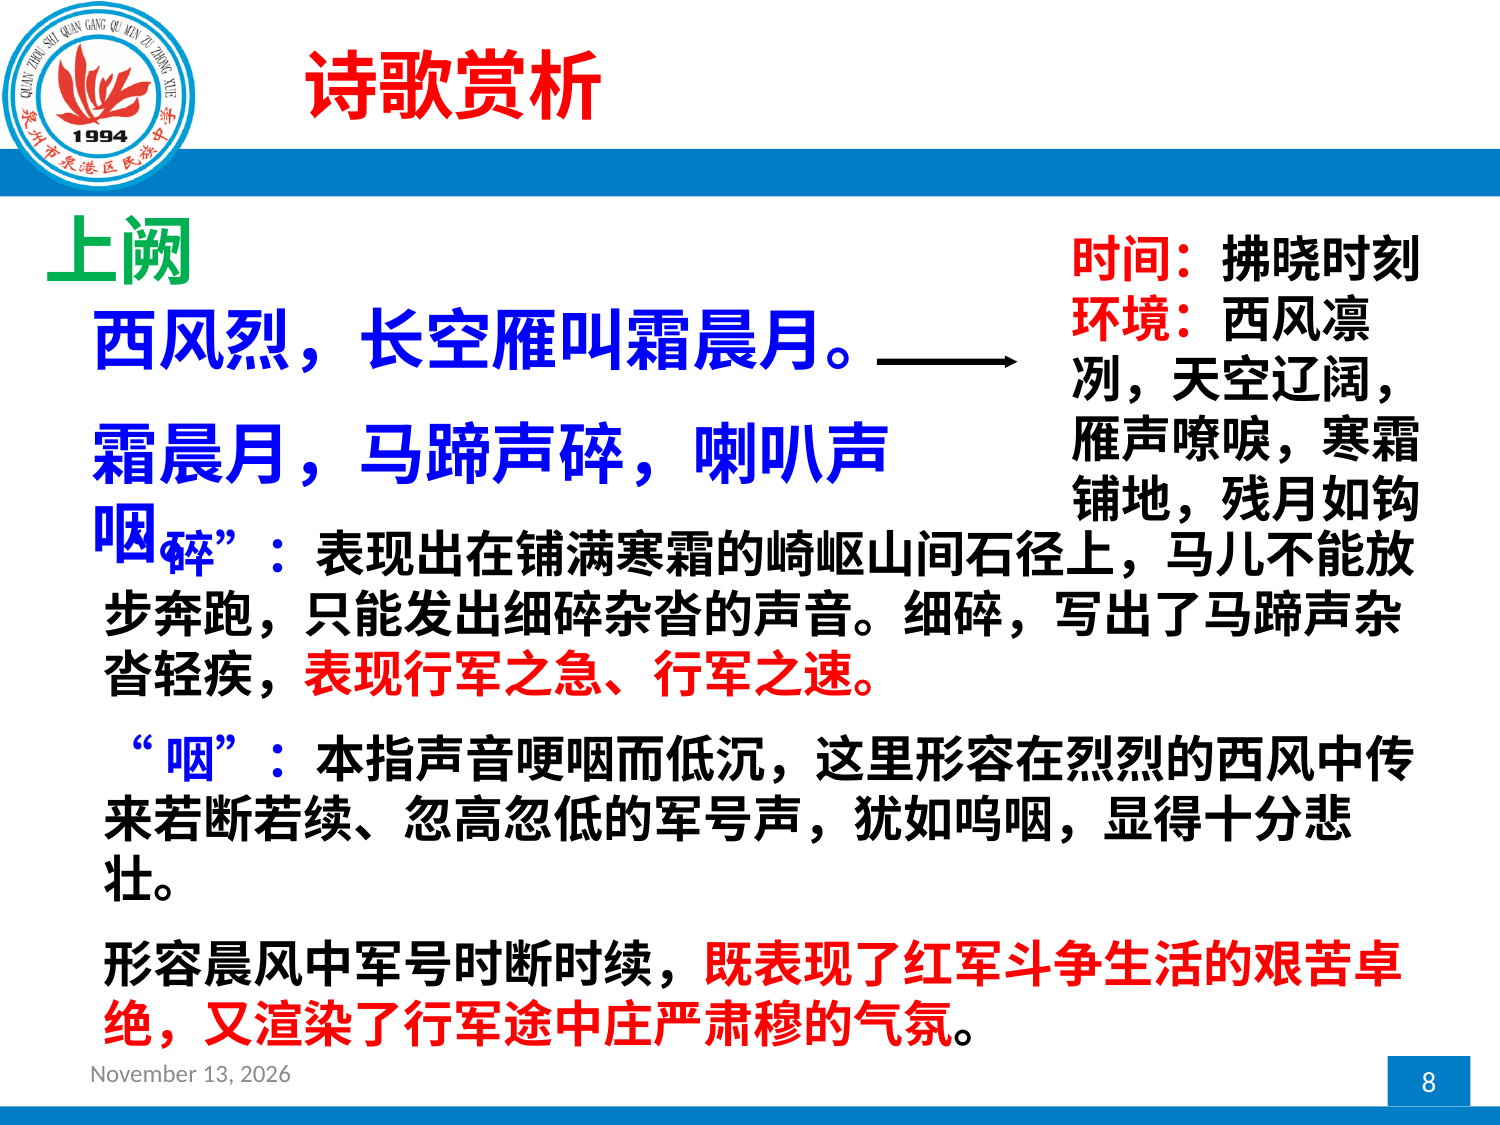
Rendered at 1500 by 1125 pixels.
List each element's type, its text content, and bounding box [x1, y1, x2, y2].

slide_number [75, 1042, 425, 1103]
text_box [879, 357, 1018, 366]
picture [120, 114, 195, 191]
text_box 诗歌赏析 [289, 30, 624, 136]
picture [2, 107, 78, 191]
text_box 时间：拂晓时刻 环境：西风凛冽，天空辽阔，雁声嘹唳，寒霜铺地，残月如钩 [1057, 219, 1447, 585]
picture [110, 1, 195, 79]
text_box 上阙 [30, 196, 210, 301]
text_box “碎”：表现出在铺满寒霜的崎岖山间石径上，马儿不能放步奔跑，只能发出细碎杂沓的声音。细碎，写出了马蹄声杂沓轻疾，表现行军之急、行军之速。 “咽”：本指声音哽咽而低沉，这里形容在烈烈的西风中传来若断若续、忽高忽低的军号声，犹如呜咽，显得十分悲壮。 形容晨风中军号时断时续，既表现了红军斗争生活的艰苦卓绝，又渲染了行军途中庄严肃穆的气氛。 [88, 515, 1442, 1125]
text_box 西风烈，长空雁叫霜晨月。 霜晨月，马蹄声碎，喇叭声咽。 [76, 290, 1022, 692]
picture [9, 6, 189, 186]
picture [2, 1, 88, 86]
